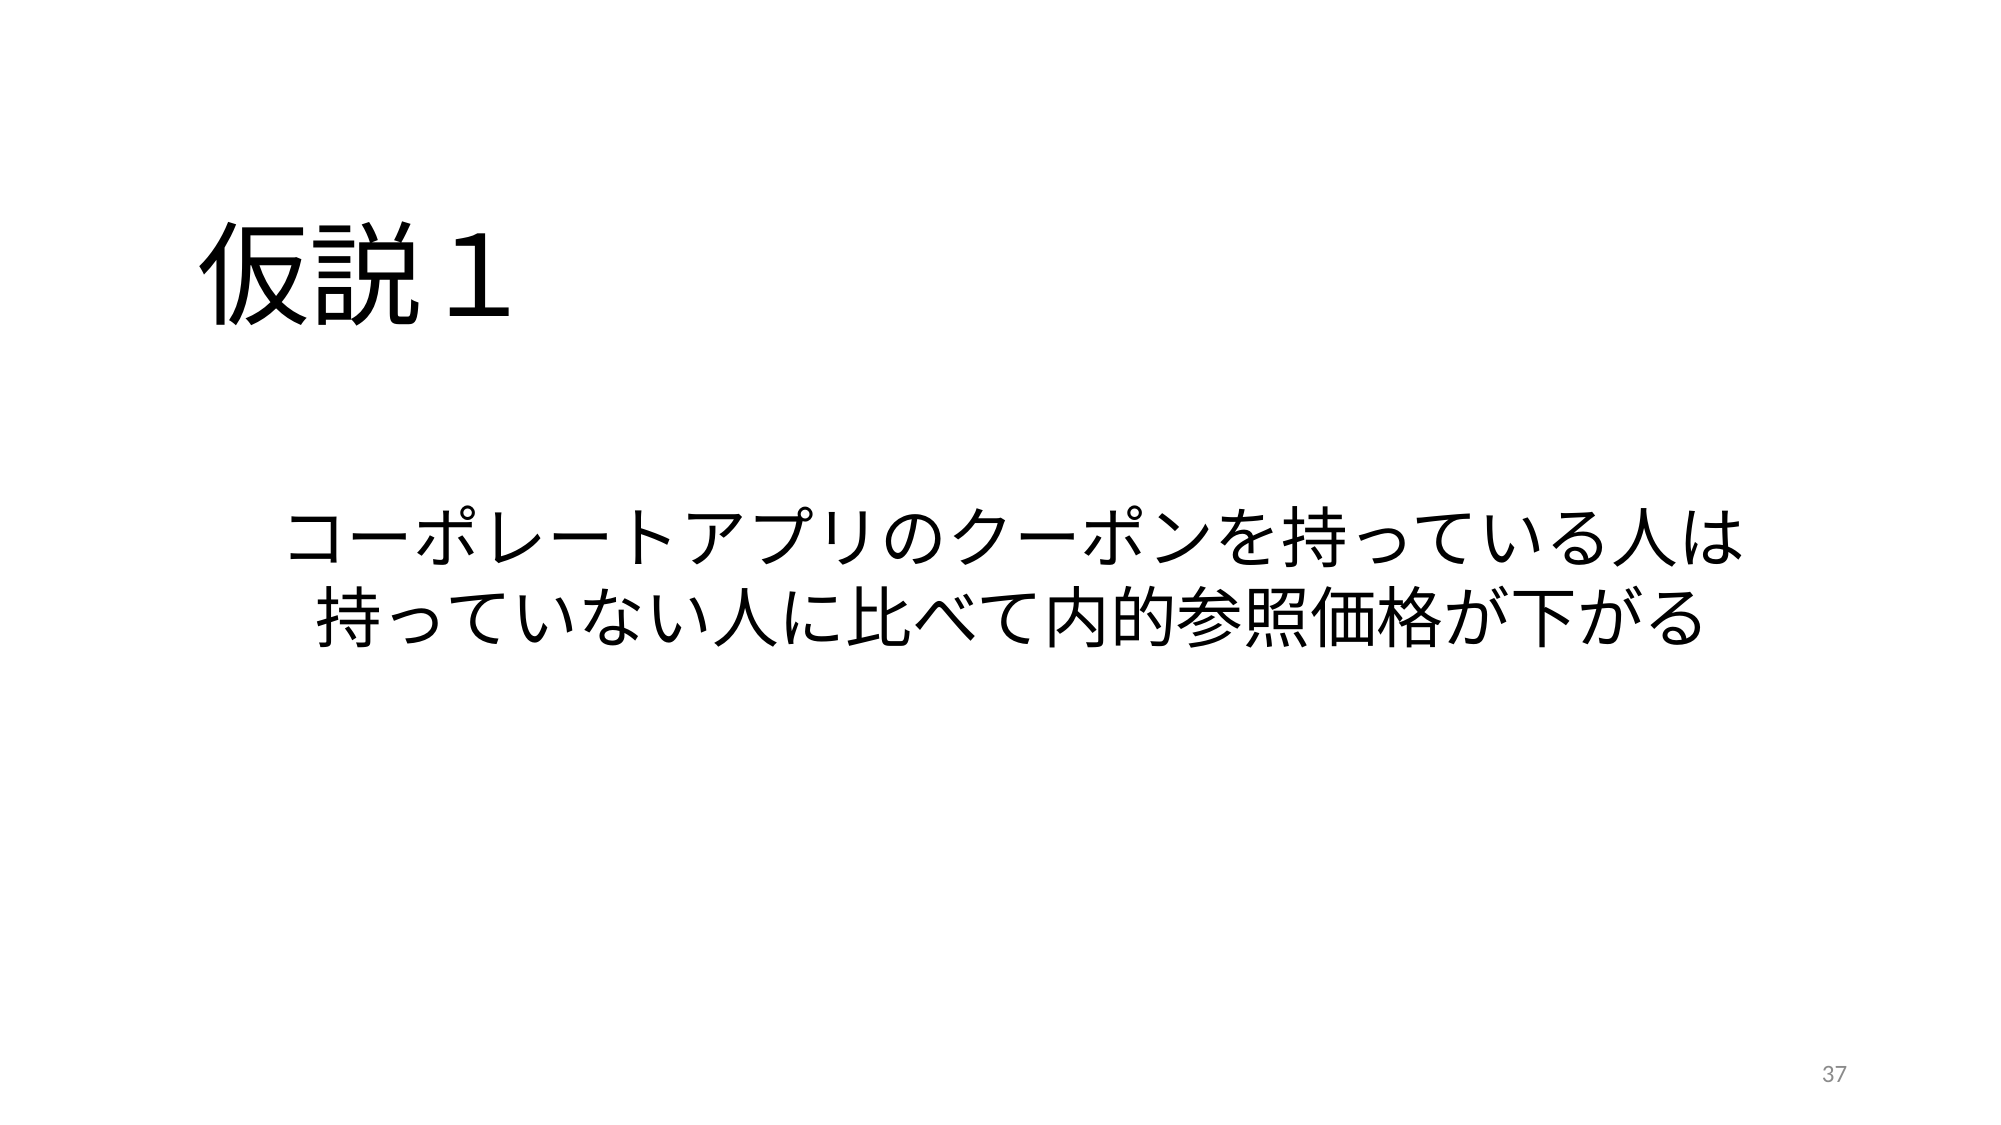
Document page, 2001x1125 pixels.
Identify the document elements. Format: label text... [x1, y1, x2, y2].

text_box 仮説１ [182, 196, 550, 346]
slide_number 37 [1412, 1042, 1863, 1103]
text_box コーポレートアプリのクーポンを持っている人は 持っていない人に比べて内的参照価格が下がる [265, 488, 1761, 663]
